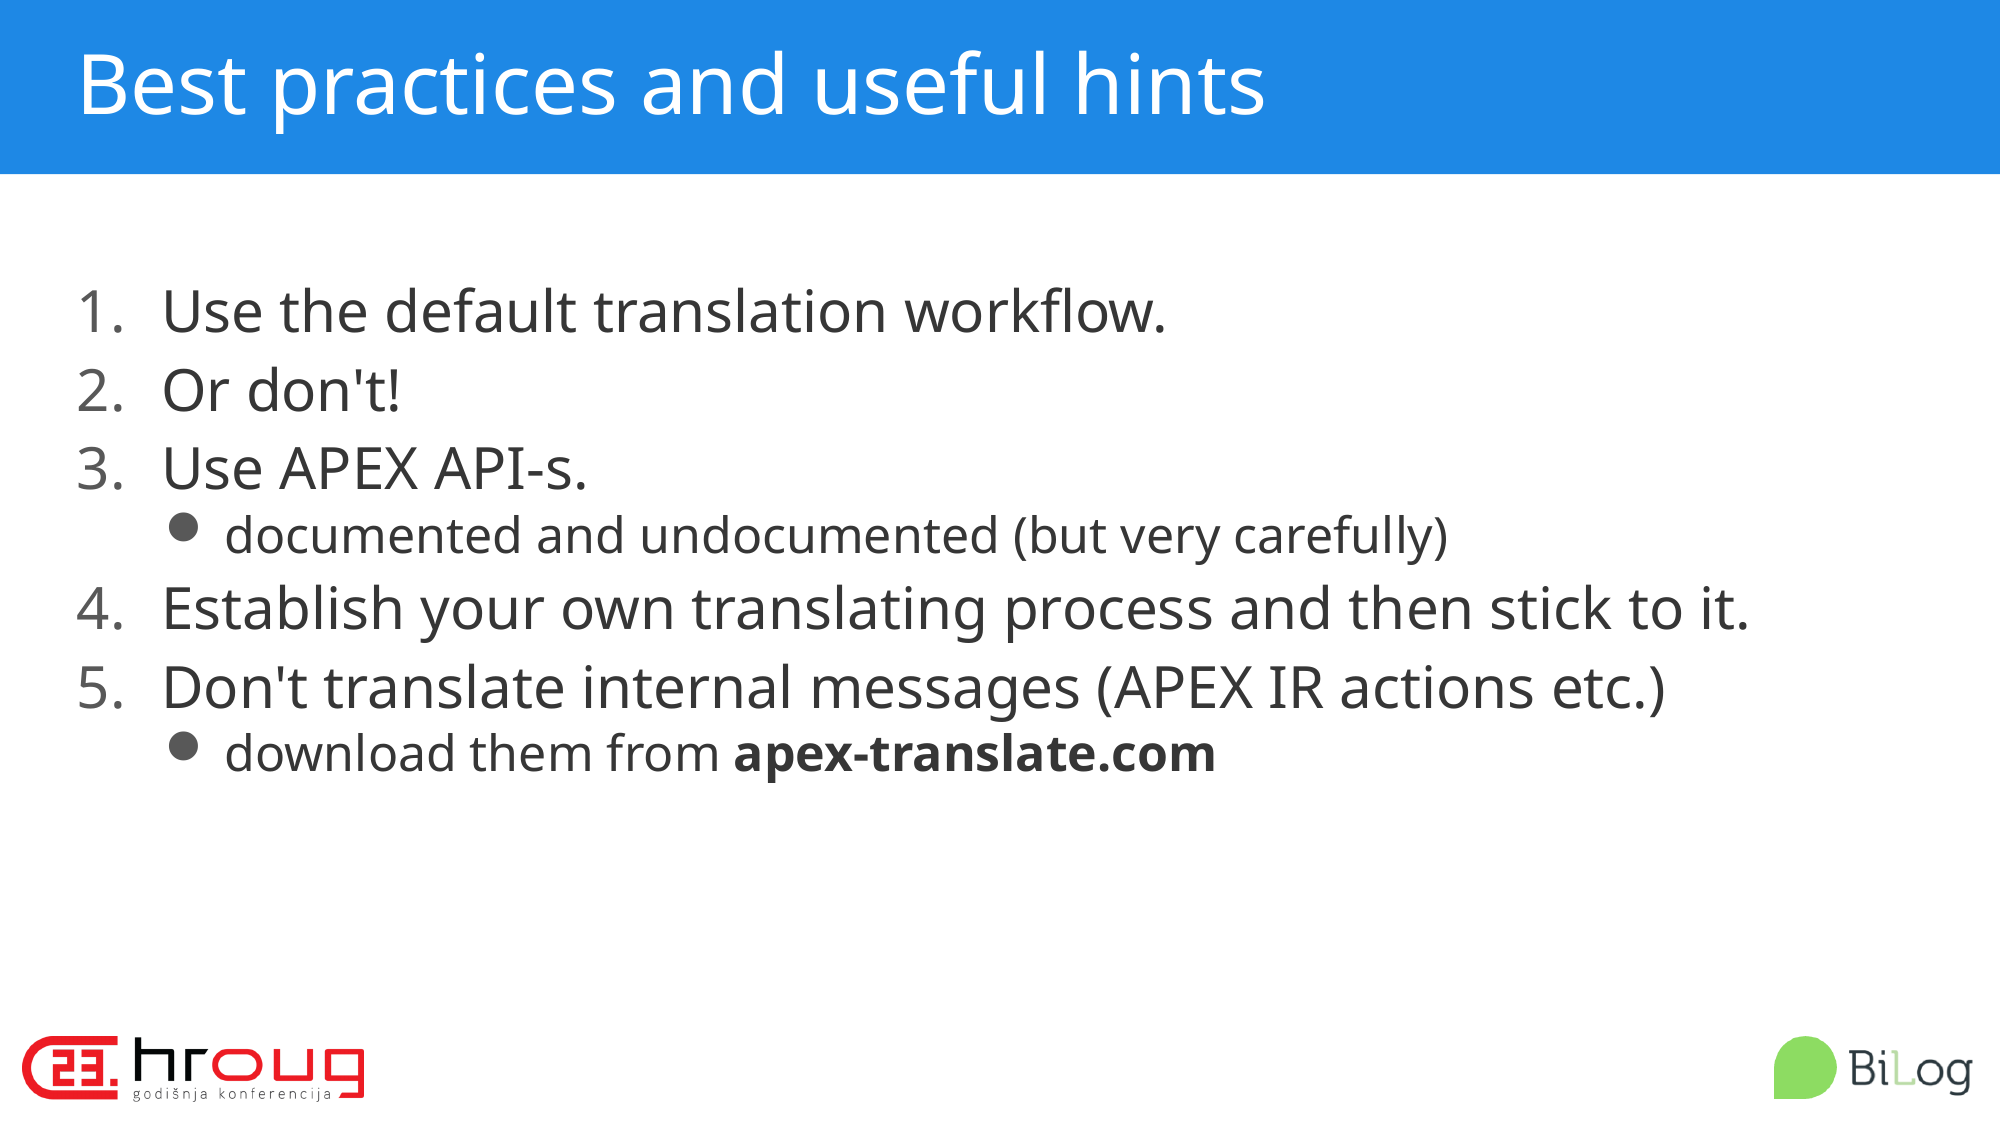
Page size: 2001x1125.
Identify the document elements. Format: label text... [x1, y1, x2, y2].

picture [22, 1036, 364, 1102]
title Best practices and useful hints [61, 0, 1942, 175]
picture [1749, 1012, 2000, 1125]
list Use the default translation workflow. Or don't! Use APEX API-s. documented and undocumented (but very carefully) Establish your own translating process and then stick to it. Don't translate internal messages (APEX IR actions etc.) download them from apex-translate.com [61, 274, 1942, 989]
